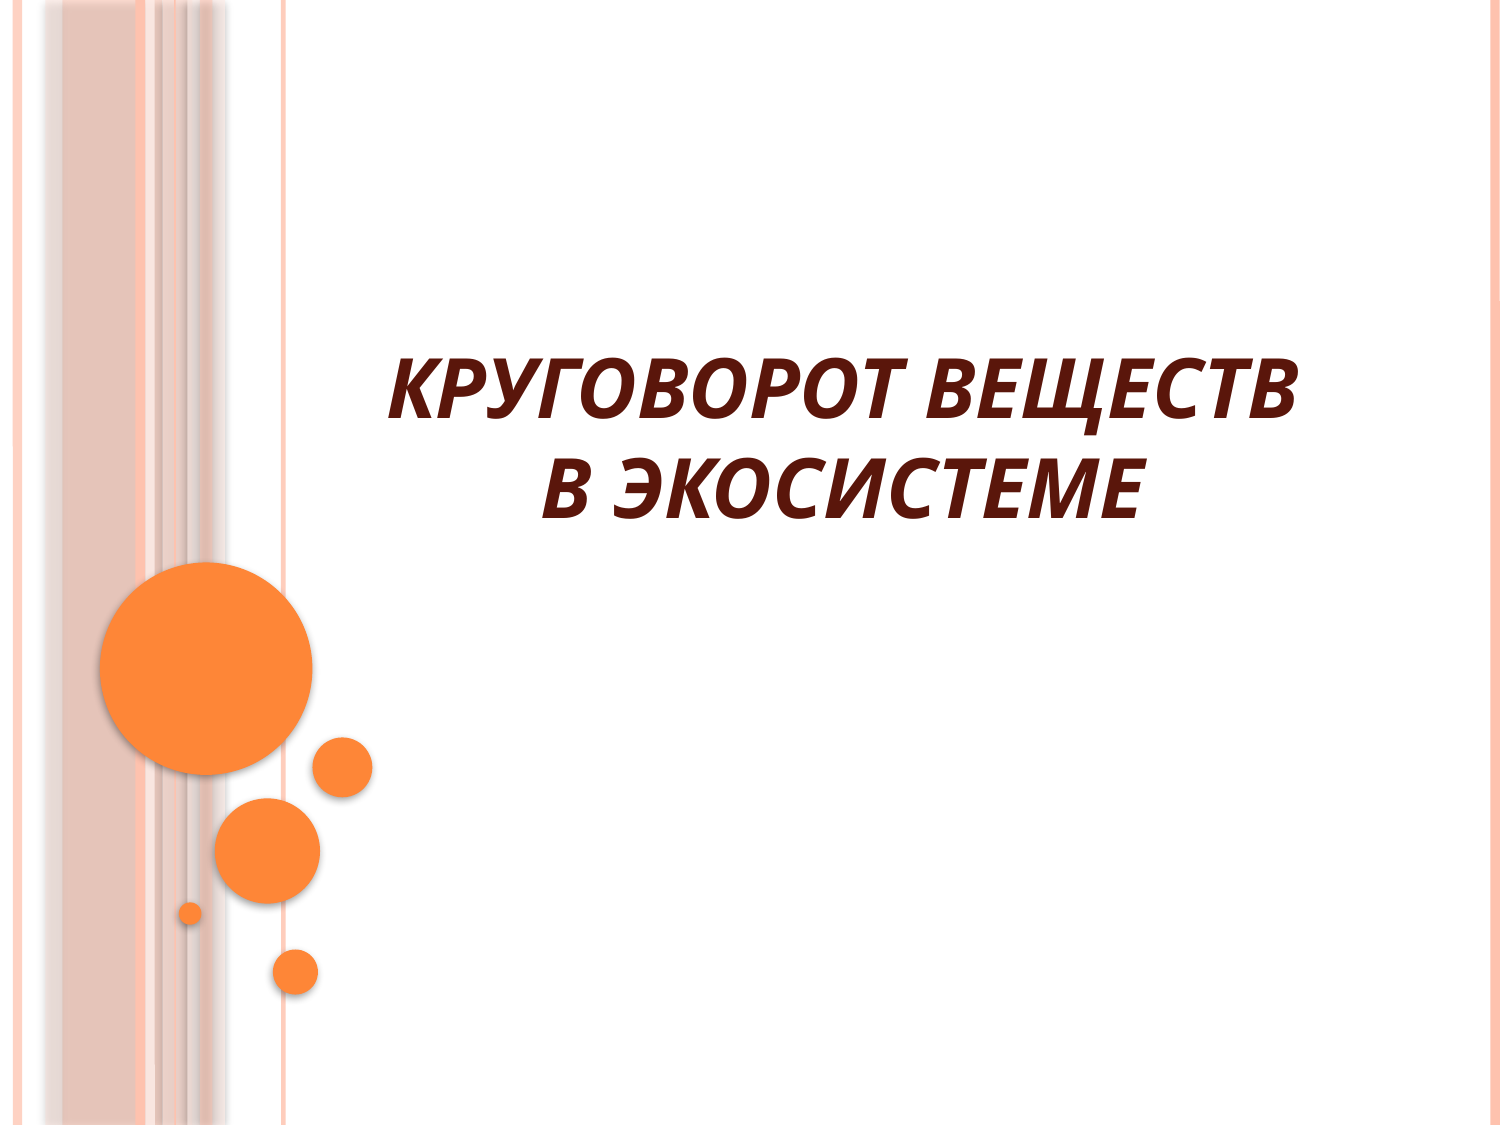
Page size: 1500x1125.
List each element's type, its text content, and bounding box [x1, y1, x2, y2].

title Круговорот веществ в экосистеме [336, 231, 1349, 543]
